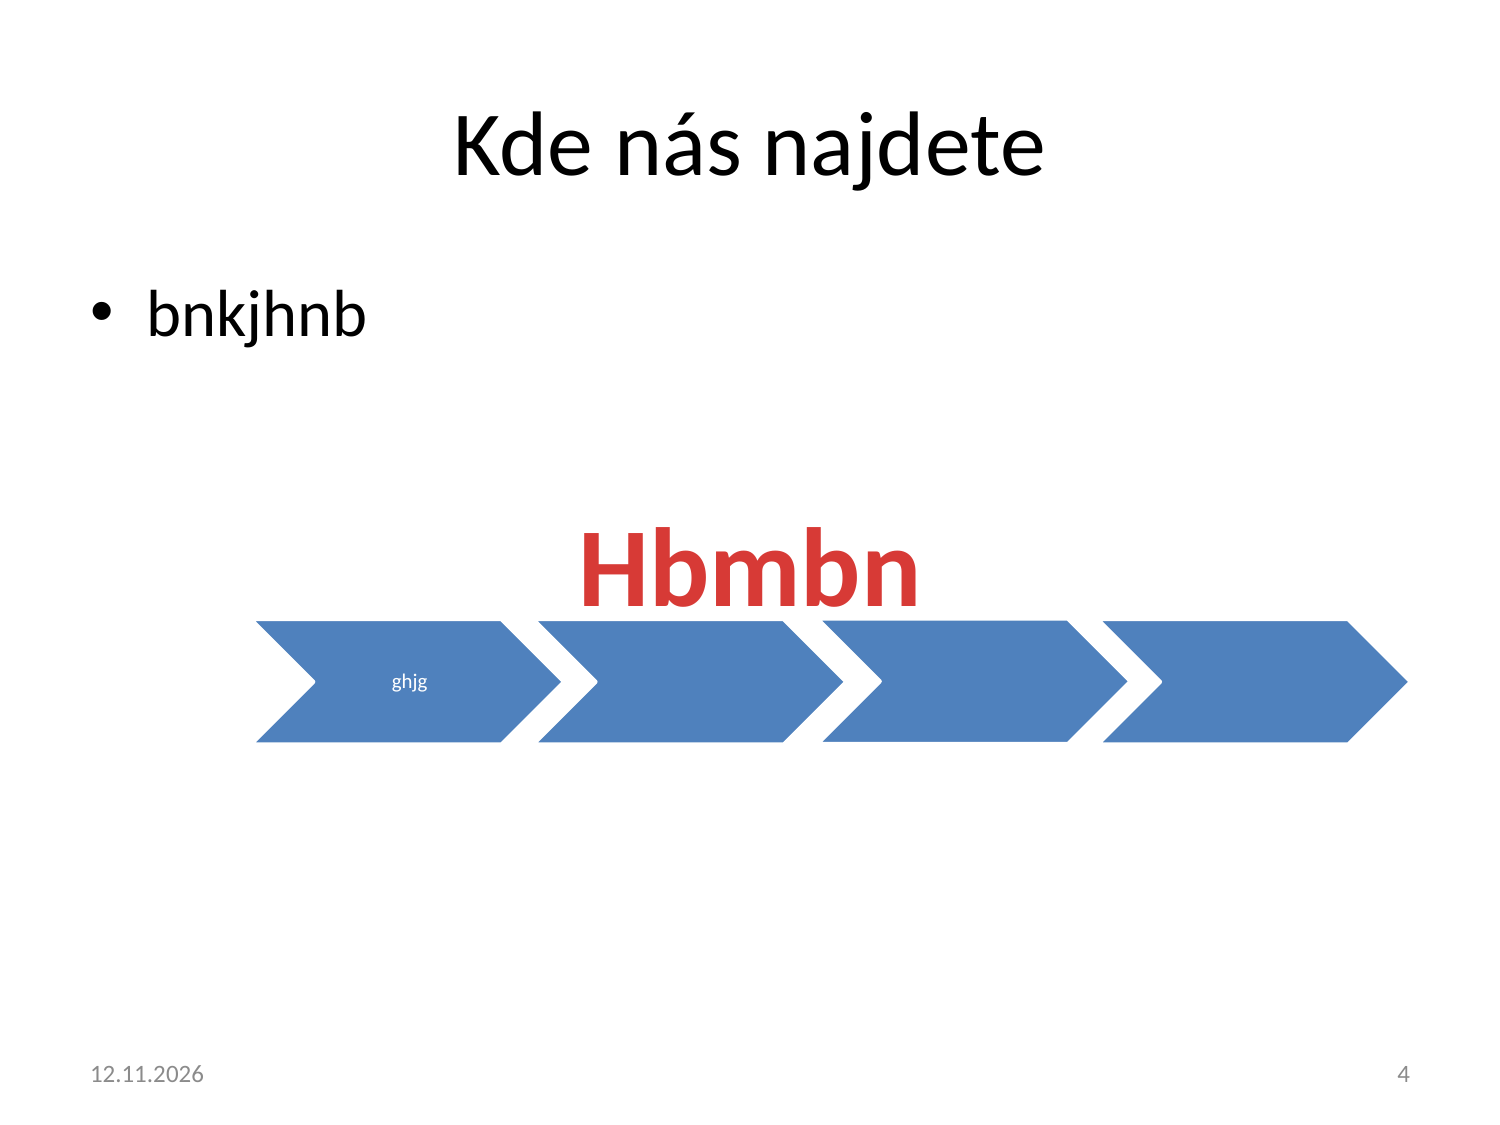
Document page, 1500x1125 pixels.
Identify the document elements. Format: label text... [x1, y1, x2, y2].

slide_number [75, 1042, 425, 1103]
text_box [249, 467, 1412, 897]
slide_number 4 [1074, 1042, 1425, 1103]
title Kde nás najdete [75, 45, 1425, 233]
list bnkjhnb [75, 262, 1425, 1005]
